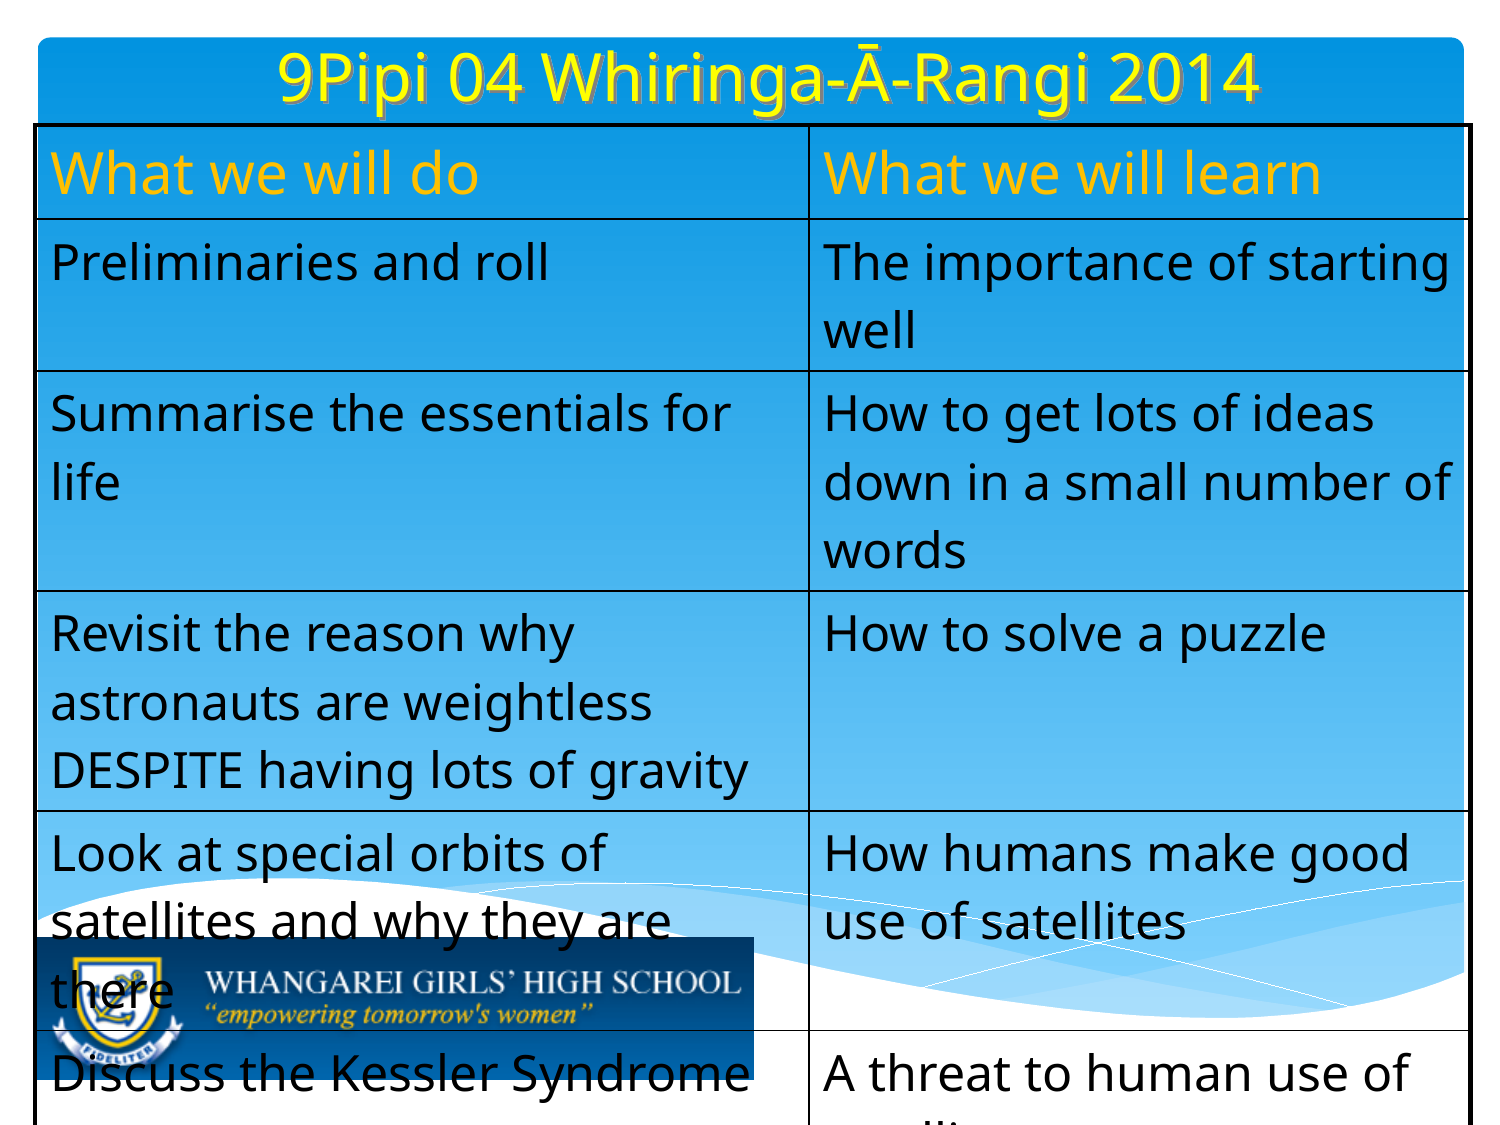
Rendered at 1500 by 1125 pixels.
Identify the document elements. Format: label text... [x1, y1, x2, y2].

table_cell The importance of starting well [810, 220, 1468, 370]
table_cell Look at special orbits of satellites and why they are there [37, 812, 808, 1030]
table_cell How to solve a puzzle [810, 592, 1468, 810]
text_box 9Pipi 04 Whiringa-Ā-Rangi 2014 [162, 24, 1375, 123]
table_cell A threat to human use of satellites [810, 1031, 1468, 1125]
table_header What we will learn [810, 127, 1468, 218]
table_cell Revisit the reason why astronauts are weightless DESPITE having lots of gravity [37, 592, 808, 810]
table_cell How humans make good use of satellites [810, 812, 1468, 1030]
table_cell Summarise the essentials for life [37, 372, 808, 590]
picture [37, 937, 754, 1080]
table_cell Discuss the Kessler Syndrome [37, 1031, 808, 1125]
table_header What we will do [37, 127, 808, 218]
table_cell Preliminaries and roll [37, 220, 808, 370]
table_cell How to get lots of ideas down in a small number of words [810, 372, 1468, 590]
